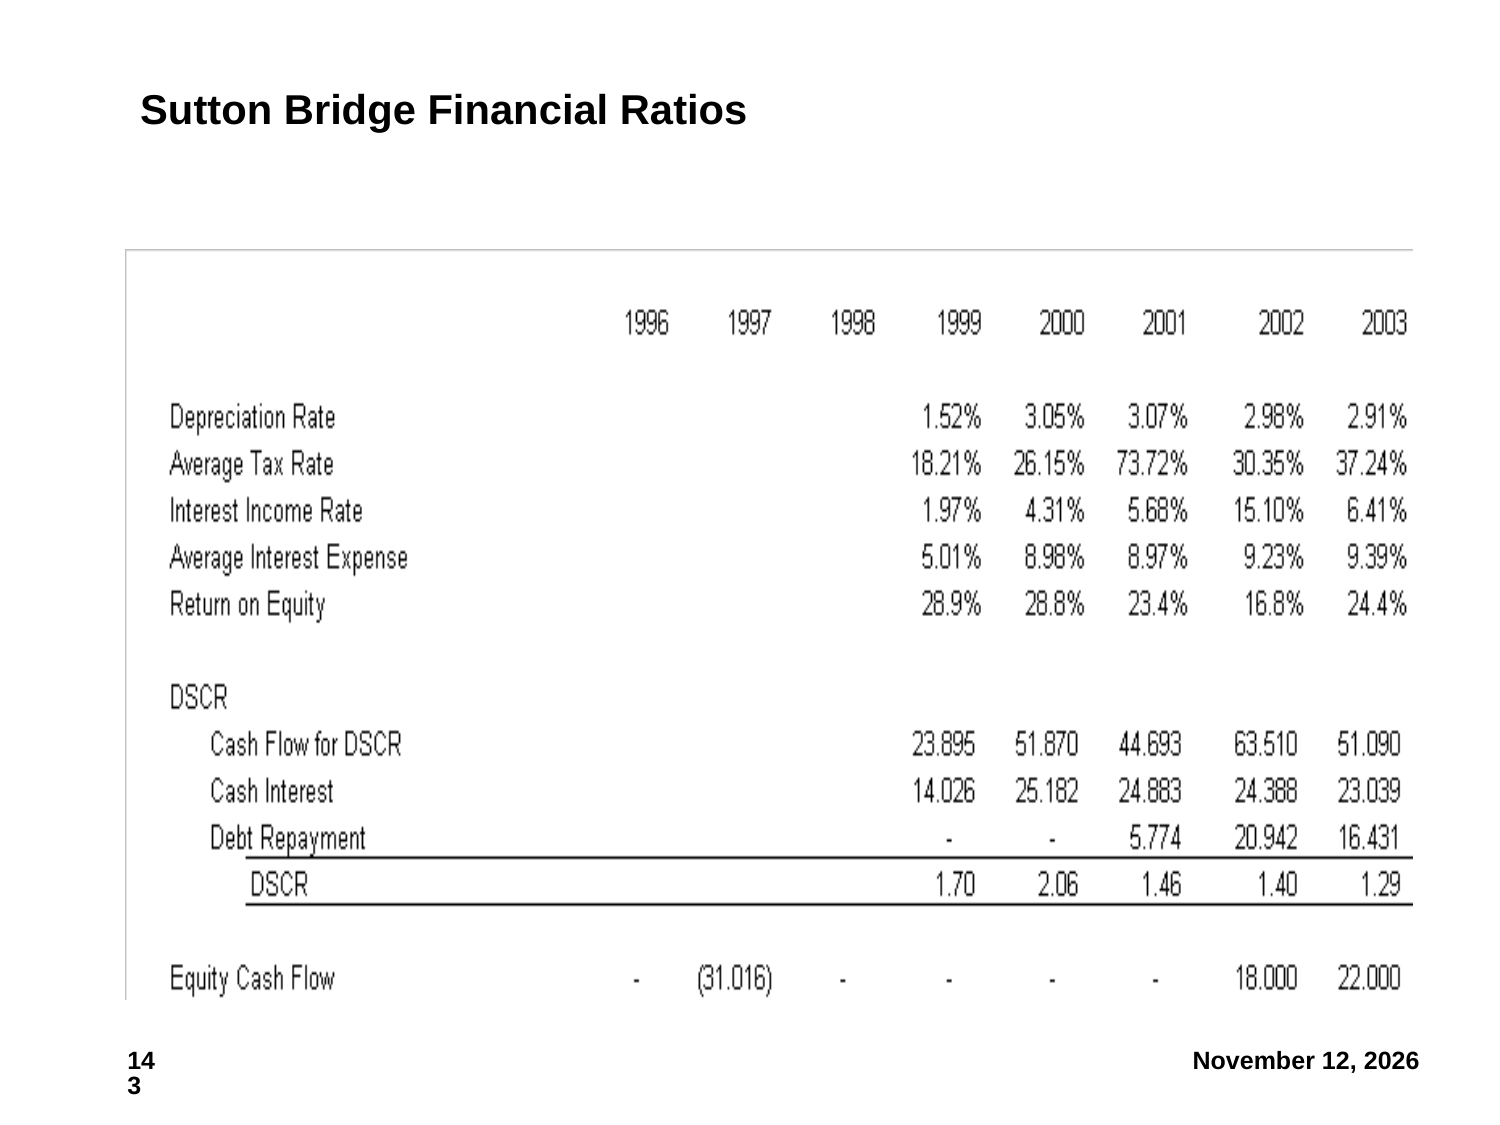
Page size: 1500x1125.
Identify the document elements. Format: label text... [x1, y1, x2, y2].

title Sutton Bridge Financial Ratios [124, 74, 1376, 226]
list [124, 249, 1413, 1001]
